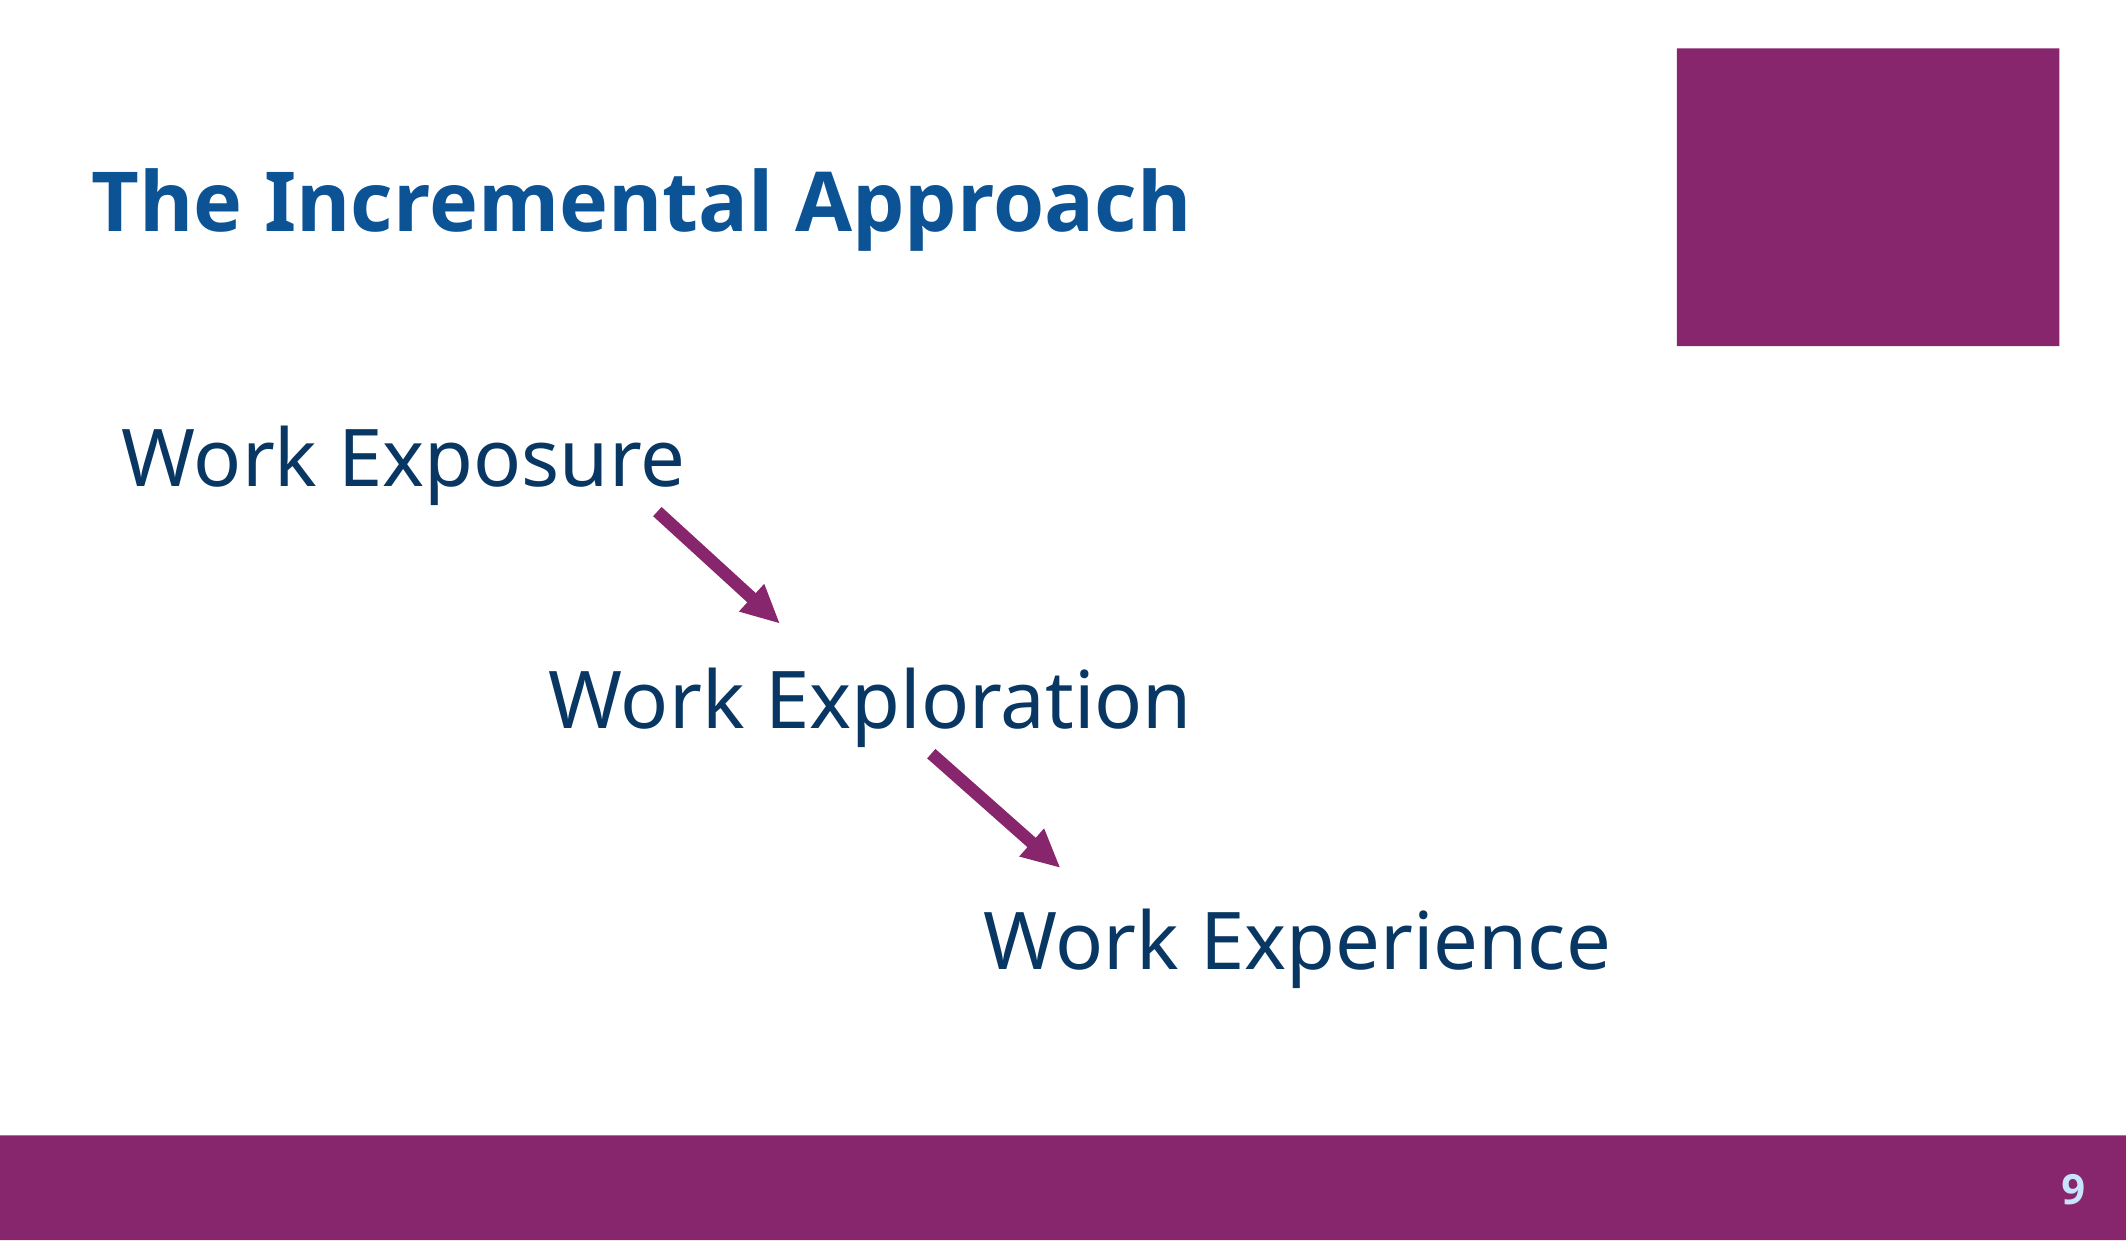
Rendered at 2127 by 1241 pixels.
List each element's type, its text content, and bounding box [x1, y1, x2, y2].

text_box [656, 511, 780, 624]
title The Incremental Approach [76, 48, 1591, 256]
footer [0, 1135, 2126, 1241]
list Work Exposure Work Exploration Work Experience [106, 399, 1797, 1108]
slide_number 9 [1622, 1154, 2101, 1221]
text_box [930, 753, 1061, 868]
